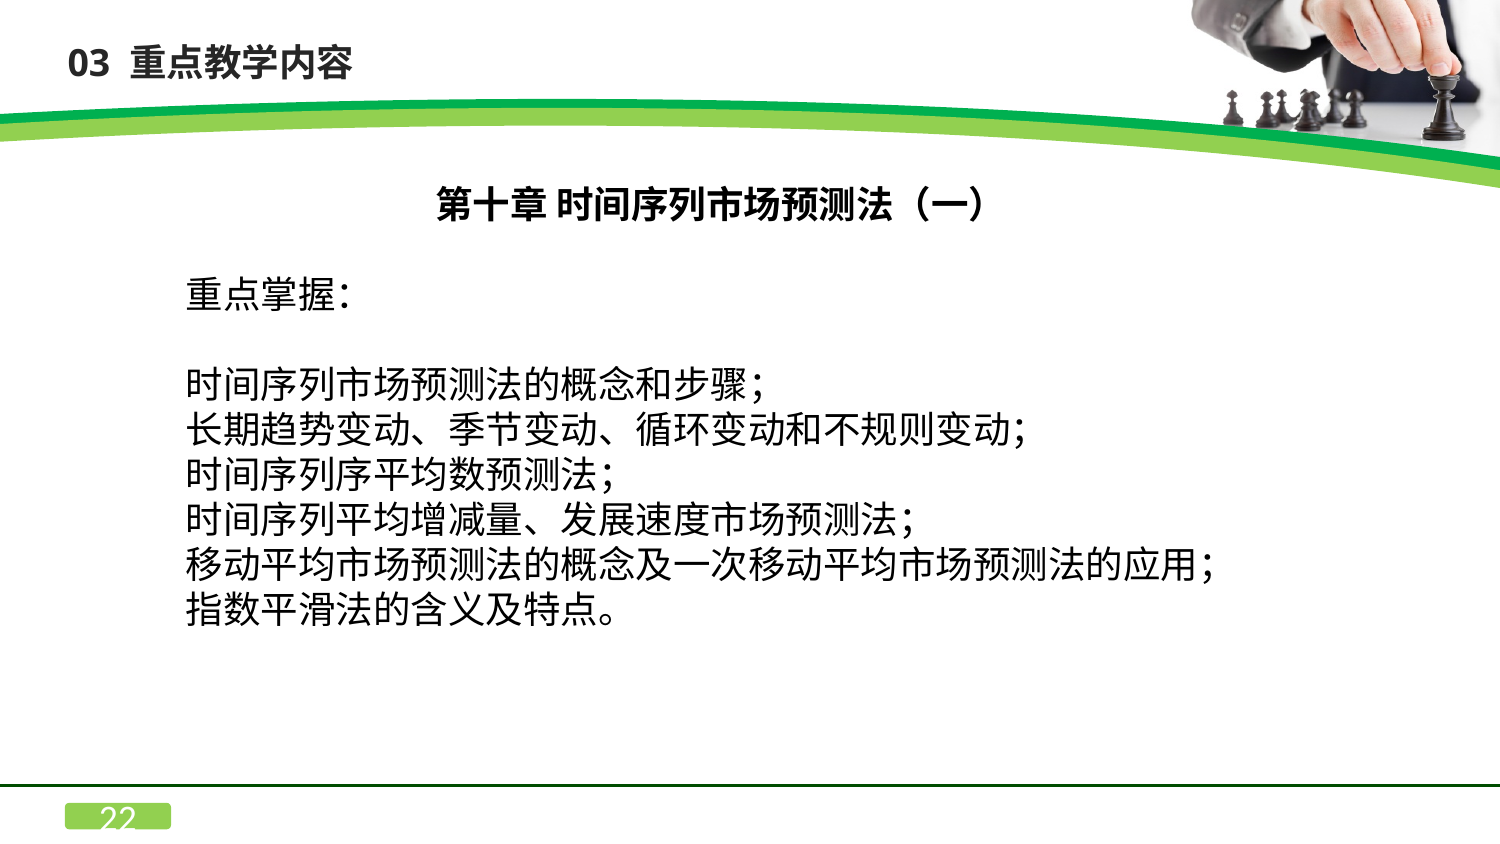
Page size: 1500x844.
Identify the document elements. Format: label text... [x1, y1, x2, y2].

text_box 03 重点教学内容 [52, 32, 369, 92]
picture [1187, 151, 1245, 157]
picture [1187, 0, 1500, 156]
text_box 第十章 时间序列市场预测法（一） 重点掌握： 时间序列市场预测法的概念和步骤； 长期趋势变动、季节变动、循环变动和不规则变动； 时间序列序平均数预测法； 时间序列平均增减量、发展速度市场预测法； 移动平均市场预测法的概念及一次移动平均市场预测法的应用； 指数平滑法的含义及特点。 [171, 173, 1270, 684]
